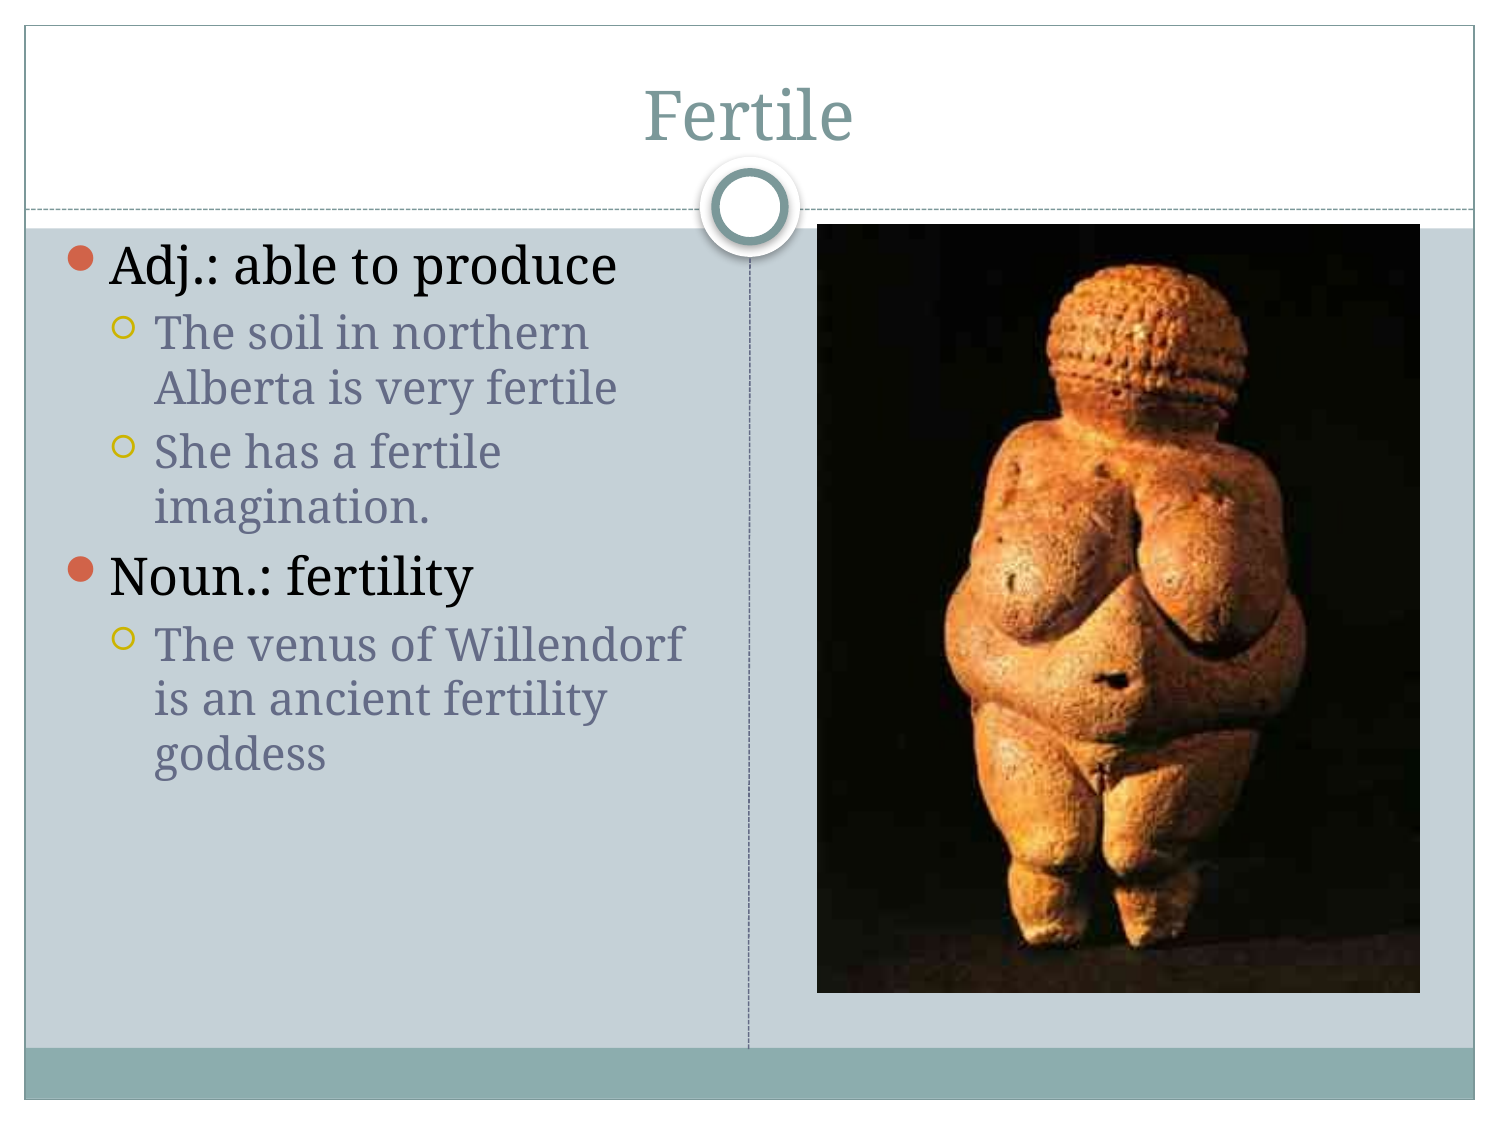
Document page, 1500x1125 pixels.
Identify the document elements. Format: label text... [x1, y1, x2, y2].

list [817, 224, 1420, 994]
list Adj.: able to produce The soil in northern Alberta is very fertile She has a fertile imagination. Noun.: fertility The venus of Willendorf is an ancient fertility goddess [49, 224, 712, 993]
title Fertile [49, 37, 1450, 162]
